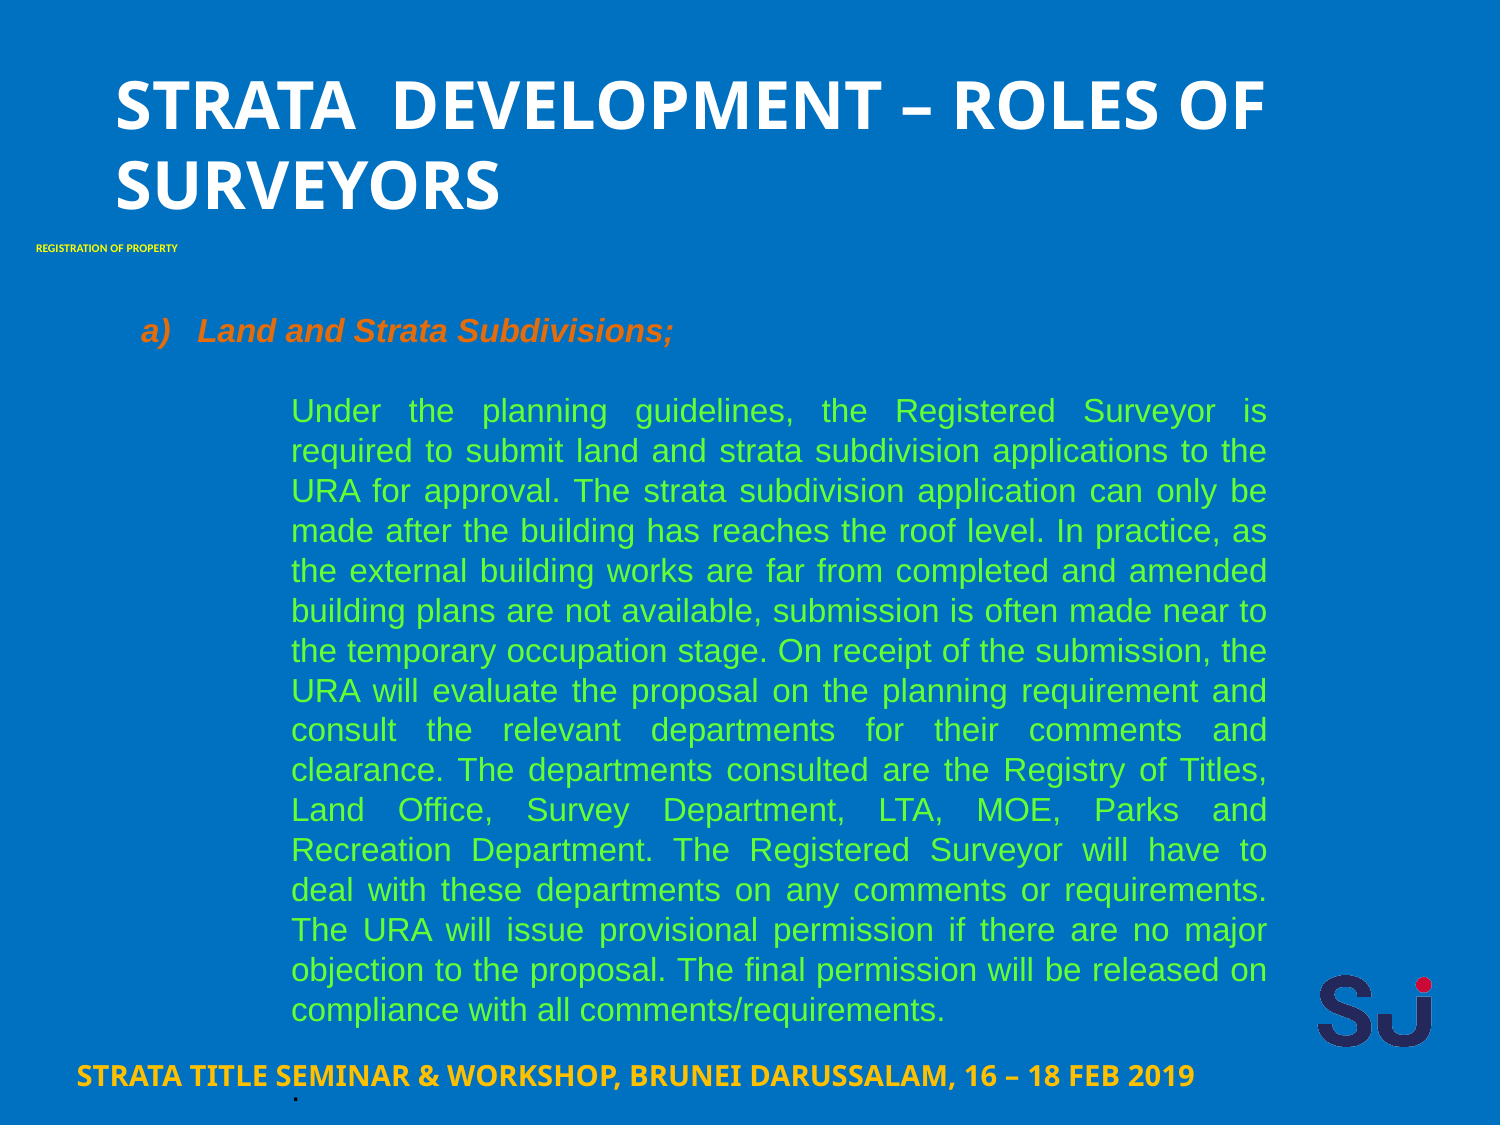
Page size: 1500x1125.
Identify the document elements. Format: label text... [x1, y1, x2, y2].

subtitle REGISTRATION OF PROPERTY [0, 231, 1282, 338]
text_box Land and Strata Subdivisions; Under the planning guidelines, the Registered Surveyor is required to submit land and strata subdivision applications to the URA for approval. The strata subdivision application can only be made after the building has reaches the roof level. In practice, as the external building works are far from completed and amended building plans are not available, submission is often made near to the temporary occupation stage. On receipt of the submission, the URA will evaluate the proposal on the planning requirement and consult the relevant departments for their comments and clearance. The departments consulted are the Registry of Titles, Land Office, Survey Department, LTA, MOE, Parks and Recreation Department. The Registered Surveyor will have to deal with these departments on any comments or requirements. The URA will issue provisional permission if there are no major objection to the proposal. The final permission will be released on compliance with all comments/requirements. . [126, 302, 1284, 1116]
title STRATA DEVELOPMENT – ROLES OF SURVEYORS [100, 101, 1433, 185]
text_box STRATA TITLE SEMINAR & WORKSHOP, BRUNEI DARUSSALAM, 16 – 18 FEB 2019 [61, 1049, 126, 1100]
picture [1316, 975, 1433, 1049]
